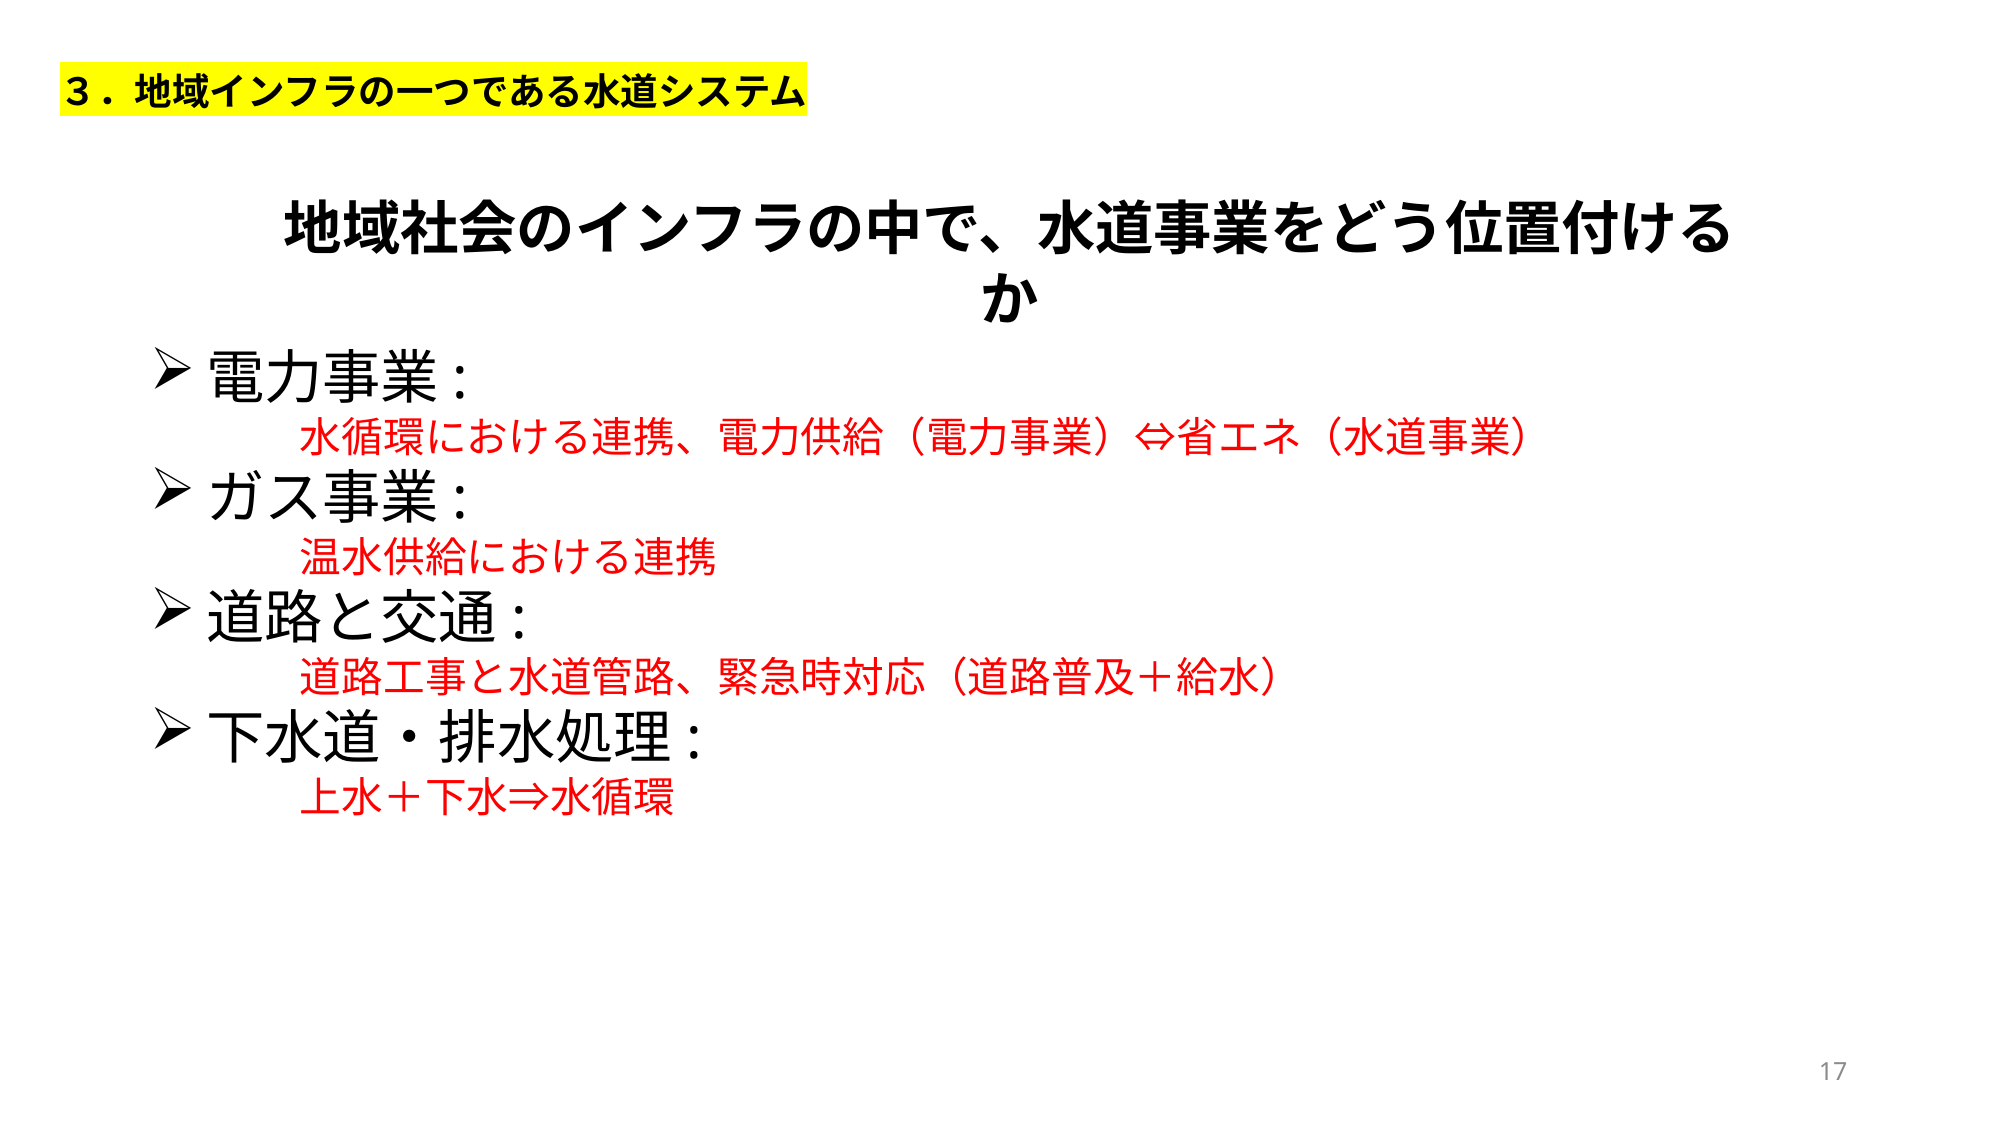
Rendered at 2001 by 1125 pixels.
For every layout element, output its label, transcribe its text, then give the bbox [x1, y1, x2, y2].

slide_number 17 [1412, 1042, 1863, 1103]
text_box ３．地域インフラの一つである水道システム [45, 60, 1045, 121]
text_box 地域社会のインフラの中で、水道事業をどう位置付けるか [267, 184, 1753, 333]
text_box 電力事業: 水循環における連携、電力供給（電力事業）⇔省エネ（水道事業） ガス事業: 温水供給における連携 道路と交通: 道路工事と水道管路、緊急時対応（道路普及＋給水） 下水道・排水処理: 上水＋下水⇒水循環 [135, 333, 1885, 828]
